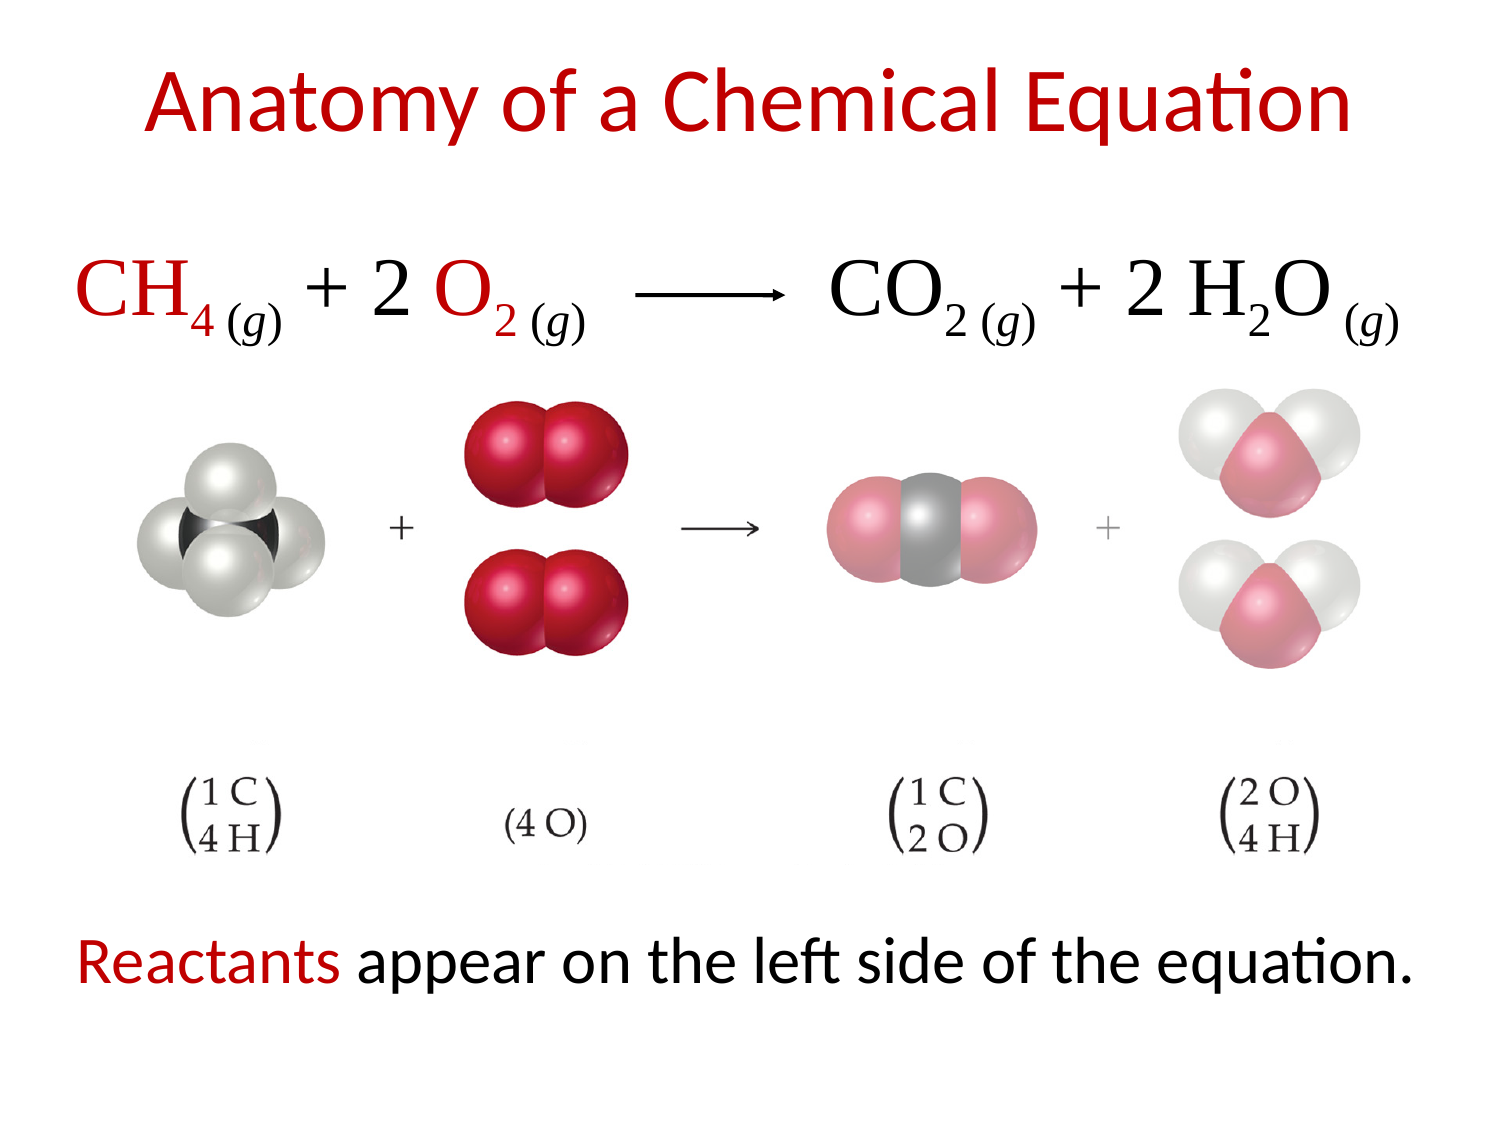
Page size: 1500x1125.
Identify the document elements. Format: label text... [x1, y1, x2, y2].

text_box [124, 374, 1438, 866]
text_box CH4 (g) + 2 O2 (g) CO2 (g) + 2 H2O (g) [0, 224, 1475, 488]
text_box Anatomy of a Chemical Equation [0, 32, 1500, 220]
text_box [635, 288, 786, 302]
text_box Reactants appear on the left side of the equation. [5, 909, 1494, 1082]
